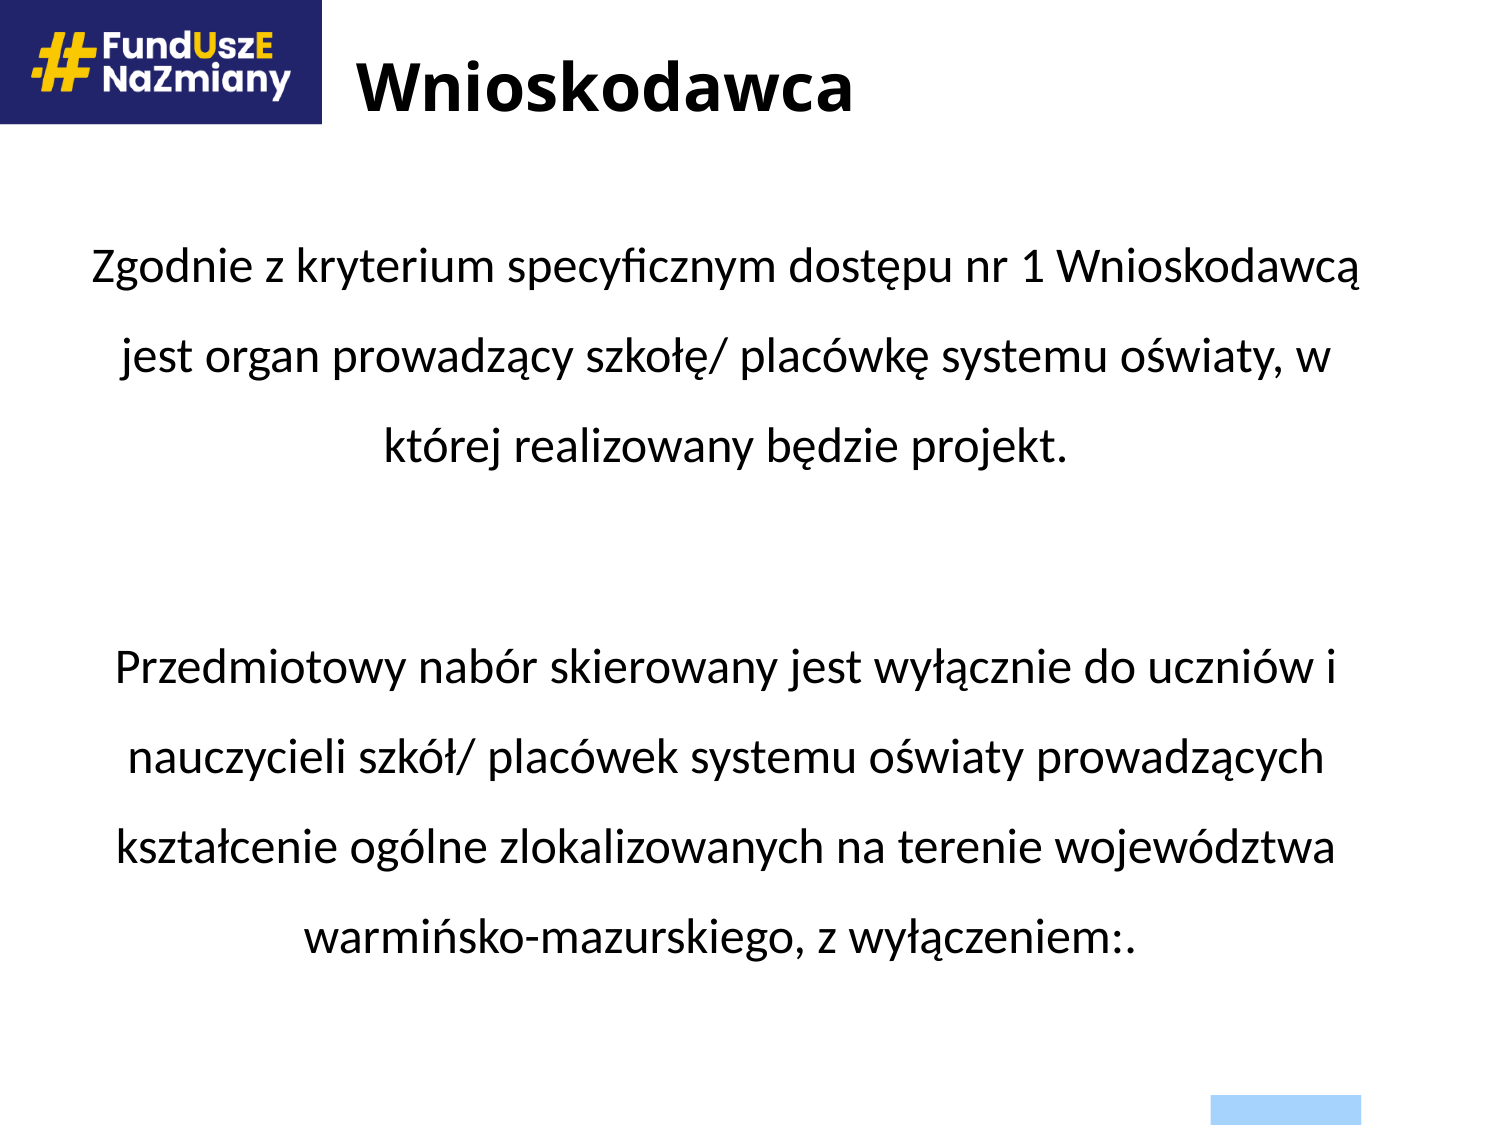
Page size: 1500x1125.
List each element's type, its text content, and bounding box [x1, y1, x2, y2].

title Wnioskodawca [341, 0, 1500, 180]
list Zgodnie z kryterium specyficznym dostępu nr 1 Wnioskodawcą jest organ prowadzący szkołę/ placówkę systemu oświaty, w której realizowany będzie projekt. Przedmiotowy nabór skierowany jest wyłącznie do uczniów i nauczycieli szkół/ placówek systemu oświaty prowadzących kształcenie ogólne zlokalizowanych na terenie województwa warmińsko-mazurskiego, z wyłączeniem:. [52, 194, 1400, 997]
picture [0, 0, 1500, 1125]
